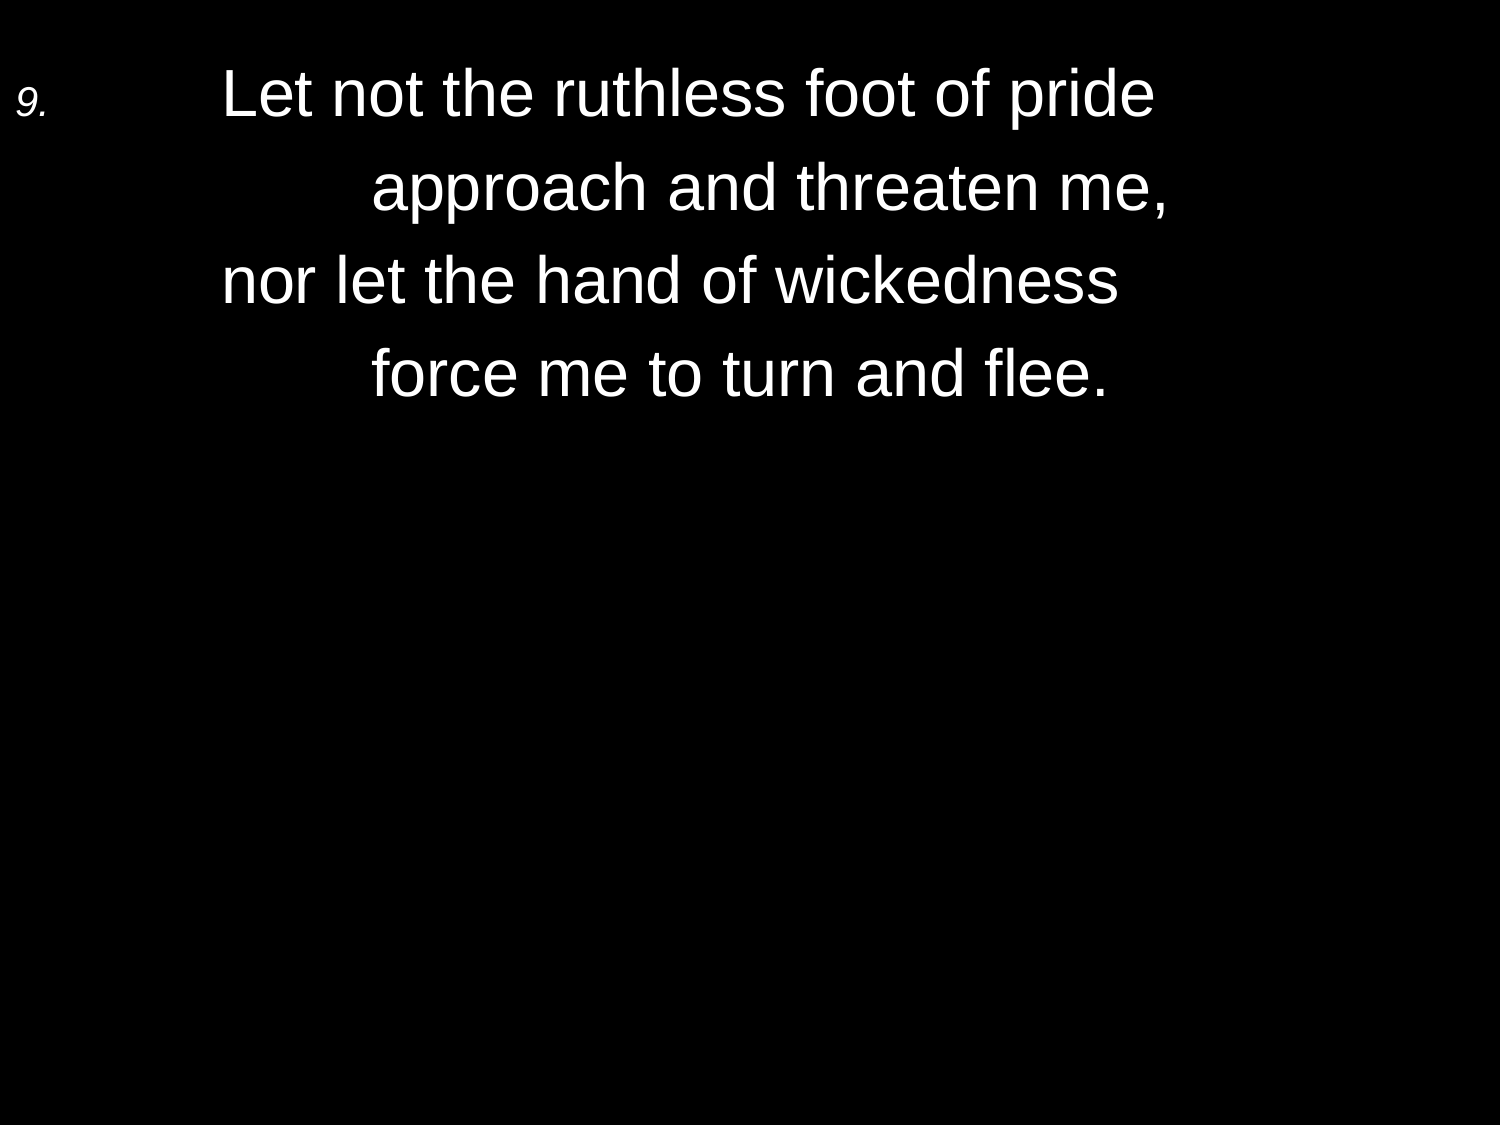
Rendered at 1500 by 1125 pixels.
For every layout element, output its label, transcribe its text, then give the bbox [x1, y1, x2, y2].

list 9. Let not the ruthless foot of pride approach and threaten me, nor let the hand of wickedness force me to turn and flee. [0, 42, 1500, 1047]
